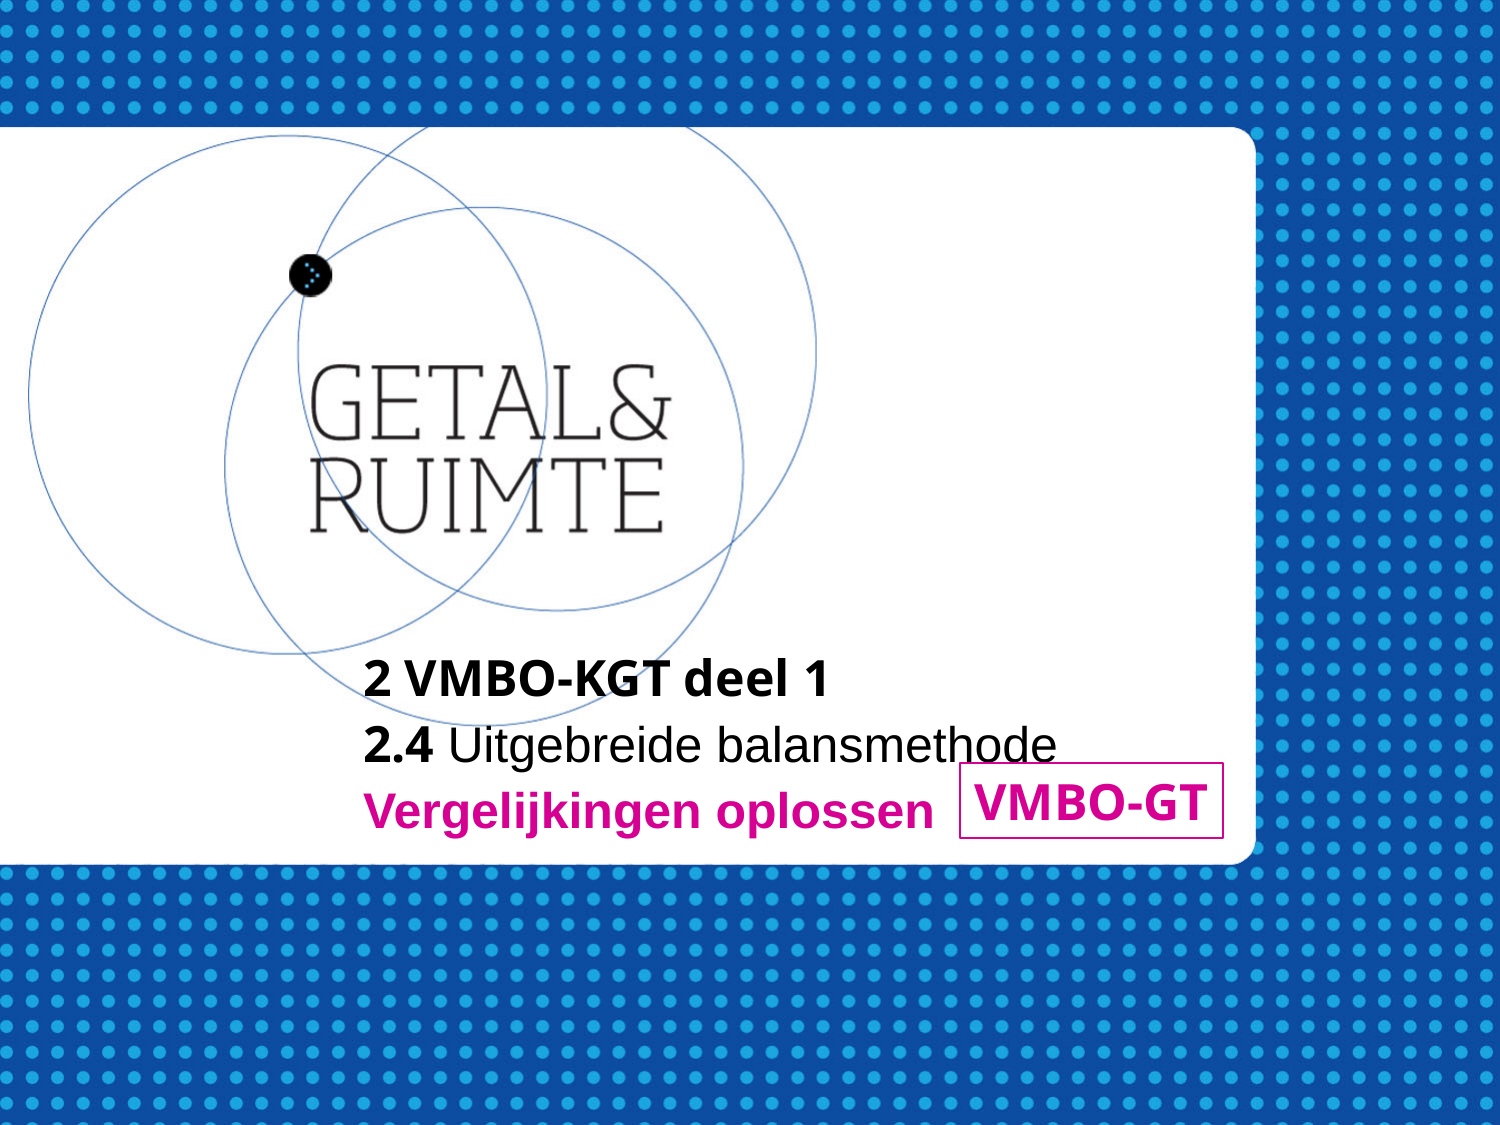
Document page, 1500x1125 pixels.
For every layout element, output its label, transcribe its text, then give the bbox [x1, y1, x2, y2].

text_box VMBO-GT [959, 763, 1224, 838]
picture [0, 0, 1500, 1125]
text_box 2 VMBO-KGT deel 1 2.4 Uitgebreide balansmethode Vergelijkingen oplossen [348, 633, 928, 855]
